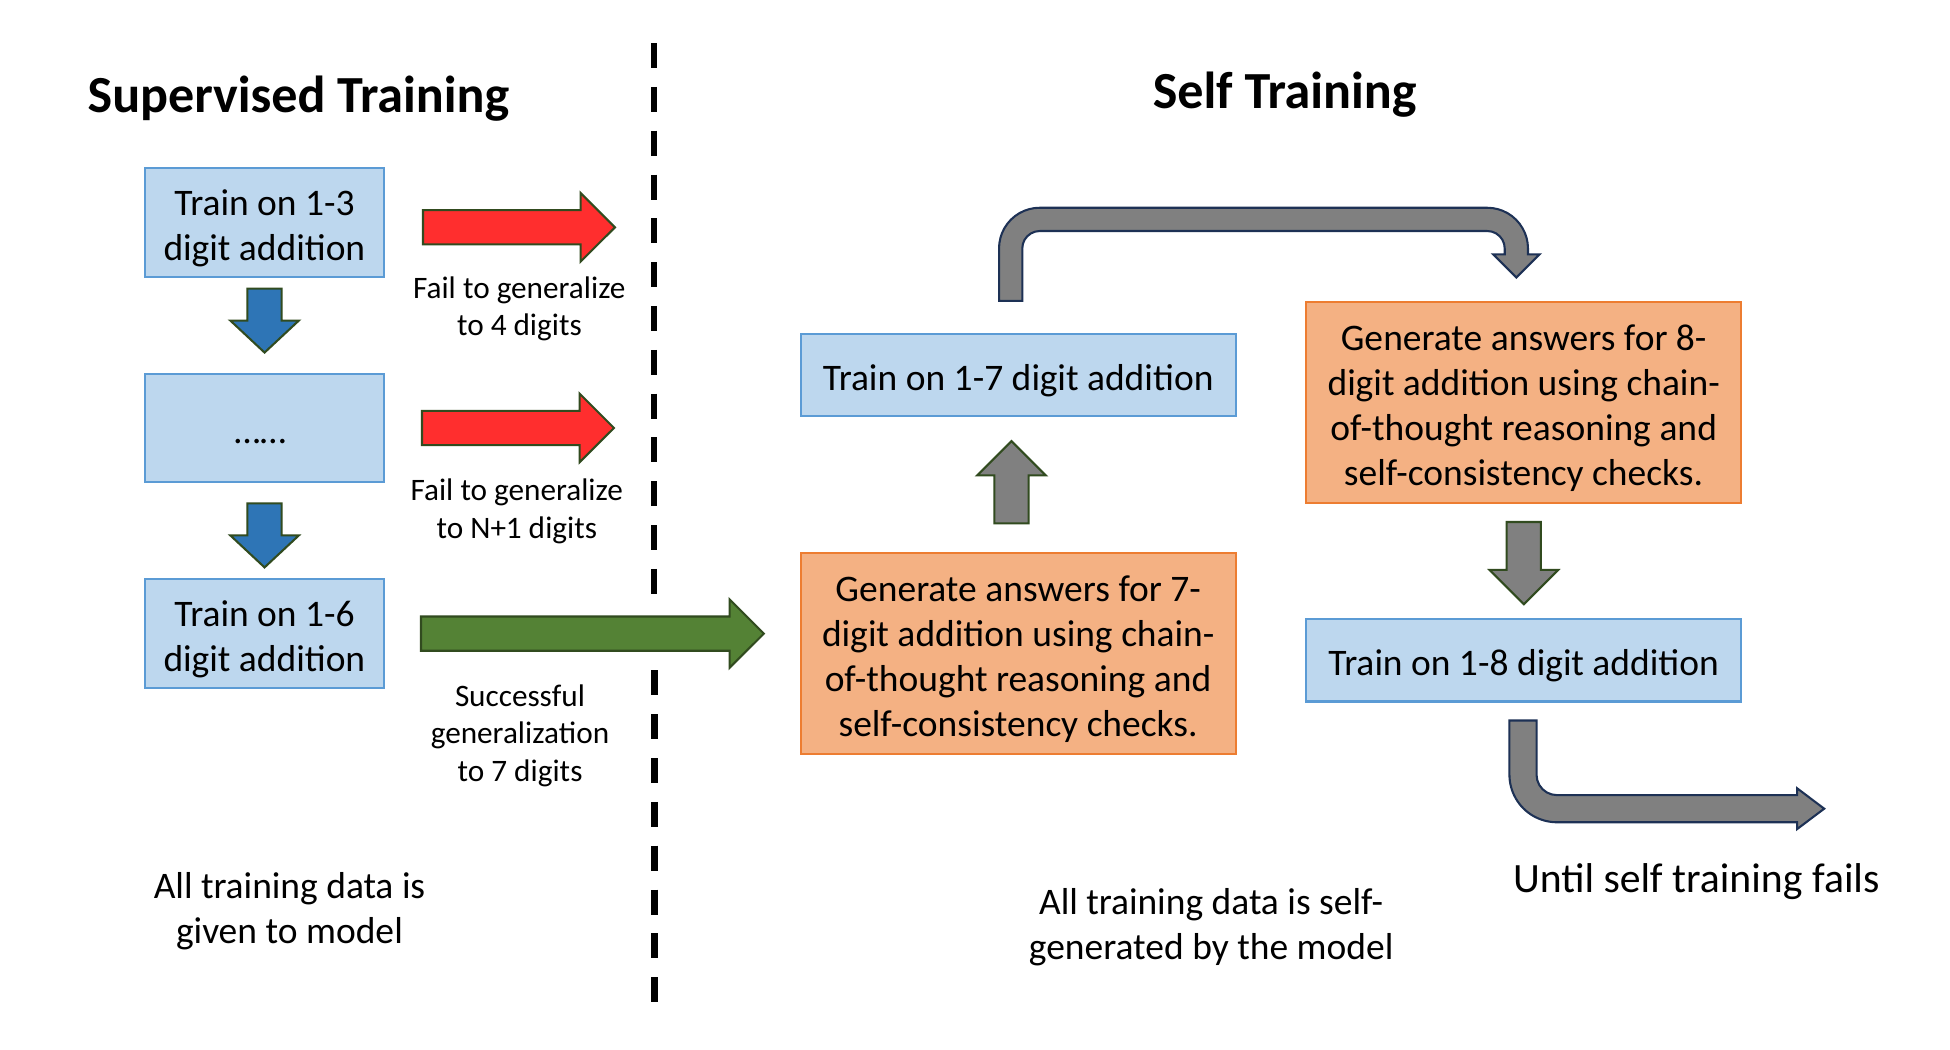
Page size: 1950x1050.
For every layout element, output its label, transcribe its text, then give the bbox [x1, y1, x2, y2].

text_box [1487, 520, 1561, 606]
text_box …… [144, 373, 385, 483]
text_box [421, 190, 617, 259]
text_box Generate answers for 7-digit addition using chain-of-thought reasoning and self-consistency checks. [800, 552, 1237, 755]
text_box Train on 1-6 digit addition [144, 578, 385, 689]
text_box Generate answers for 8-digit addition using chain-of-thought reasoning and self-consistency checks. [1305, 301, 1742, 504]
text_box Self Training [1138, 49, 1432, 127]
text_box [998, 206, 1543, 302]
text_box Train on 1-7 digit addition [800, 333, 1237, 417]
text_box Fail to generalize to 4 digits [382, 259, 653, 350]
text_box All training data is self-generated by the model [1009, 869, 1414, 975]
text_box [1508, 719, 1826, 832]
text_box Successful generalization to 7 digits [400, 667, 640, 795]
text_box Train on 1-8 digit addition [1305, 618, 1742, 703]
text_box Train on 1-3 digit addition [144, 167, 385, 278]
text_box Fail to generalize to N+1 digits [379, 462, 653, 552]
text_box [227, 502, 302, 569]
text_box Supervised Training [72, 52, 525, 130]
text_box [974, 439, 1049, 525]
text_box Until self training fails [1489, 843, 1904, 909]
text_box All training data is given to model [131, 853, 448, 958]
text_box [420, 391, 616, 465]
text_box [227, 287, 302, 354]
text_box [419, 596, 766, 671]
